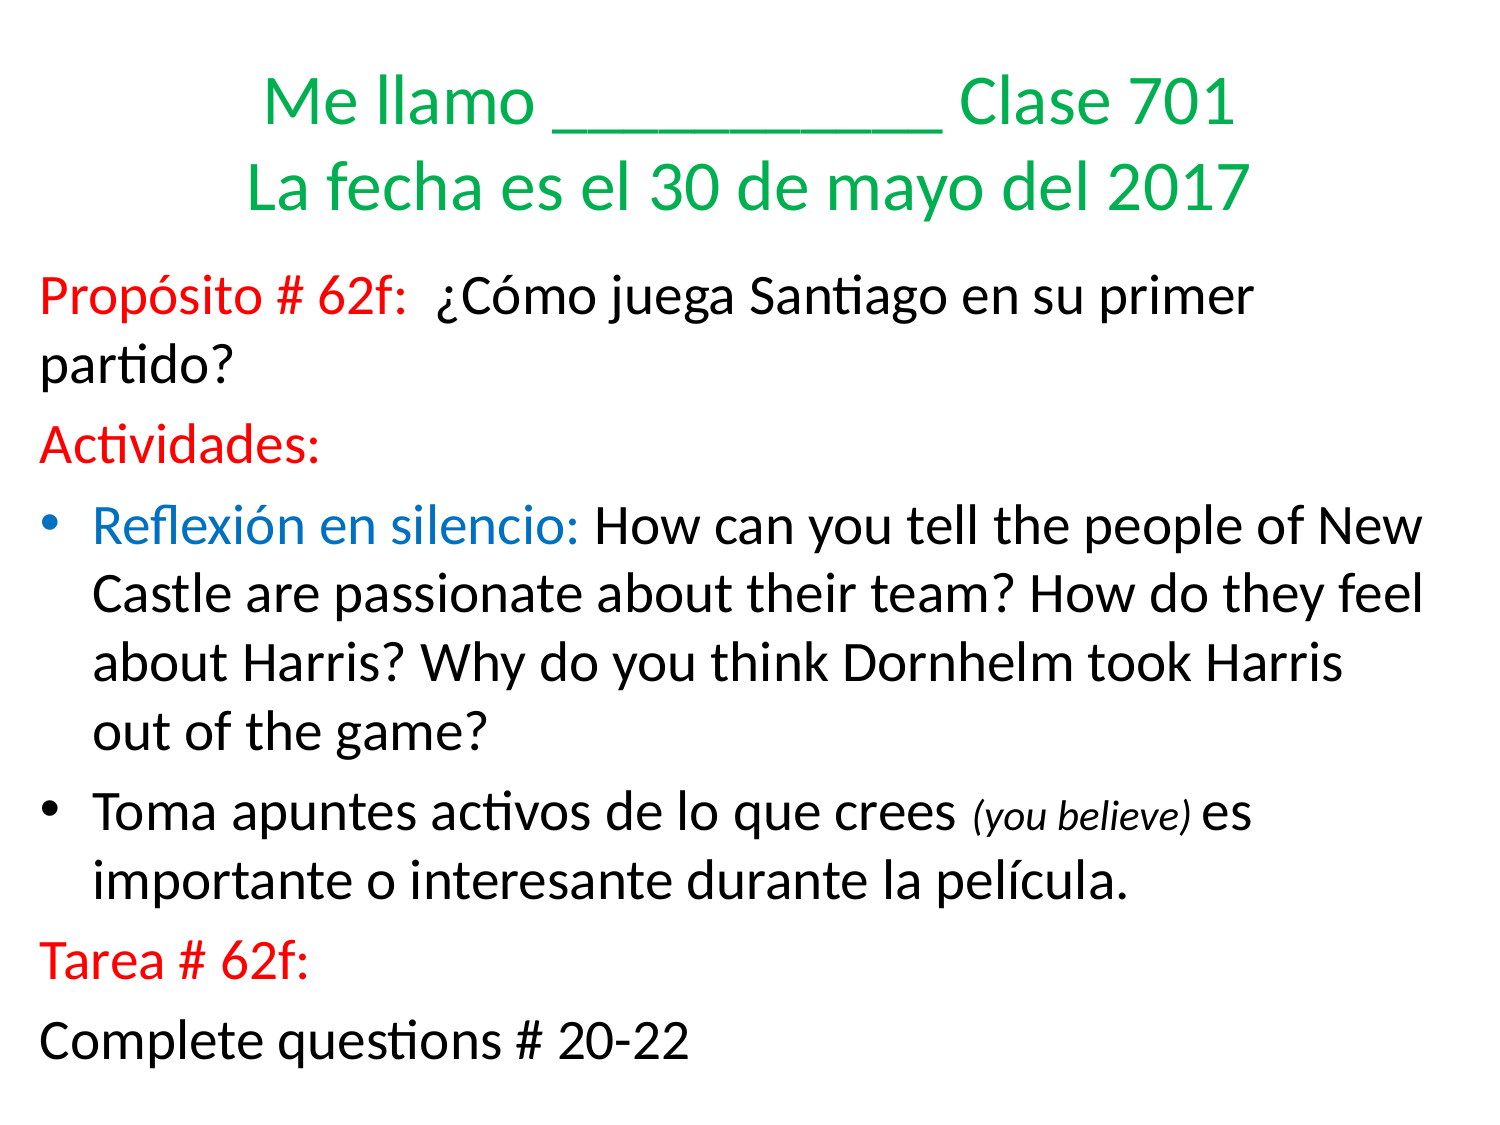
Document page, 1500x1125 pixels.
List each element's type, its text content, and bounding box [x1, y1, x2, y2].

title Me llamo ___________ Clase 701 La fecha es el 30 de mayo del 2017 [37, 45, 1463, 233]
list Propósito # 62f: ¿Cómo juega Santiago en su primer partido? Actividades: Reflexión en silencio: How can you tell the people of New Castle are passionate about their team? How do they feel about Harris? Why do you think Dornhelm took Harris out of the game? Toma apuntes activos de lo que crees (you believe) es importante o interesante durante la película. Tarea # 62f: Complete questions # 20-22 [24, 249, 1450, 1088]
